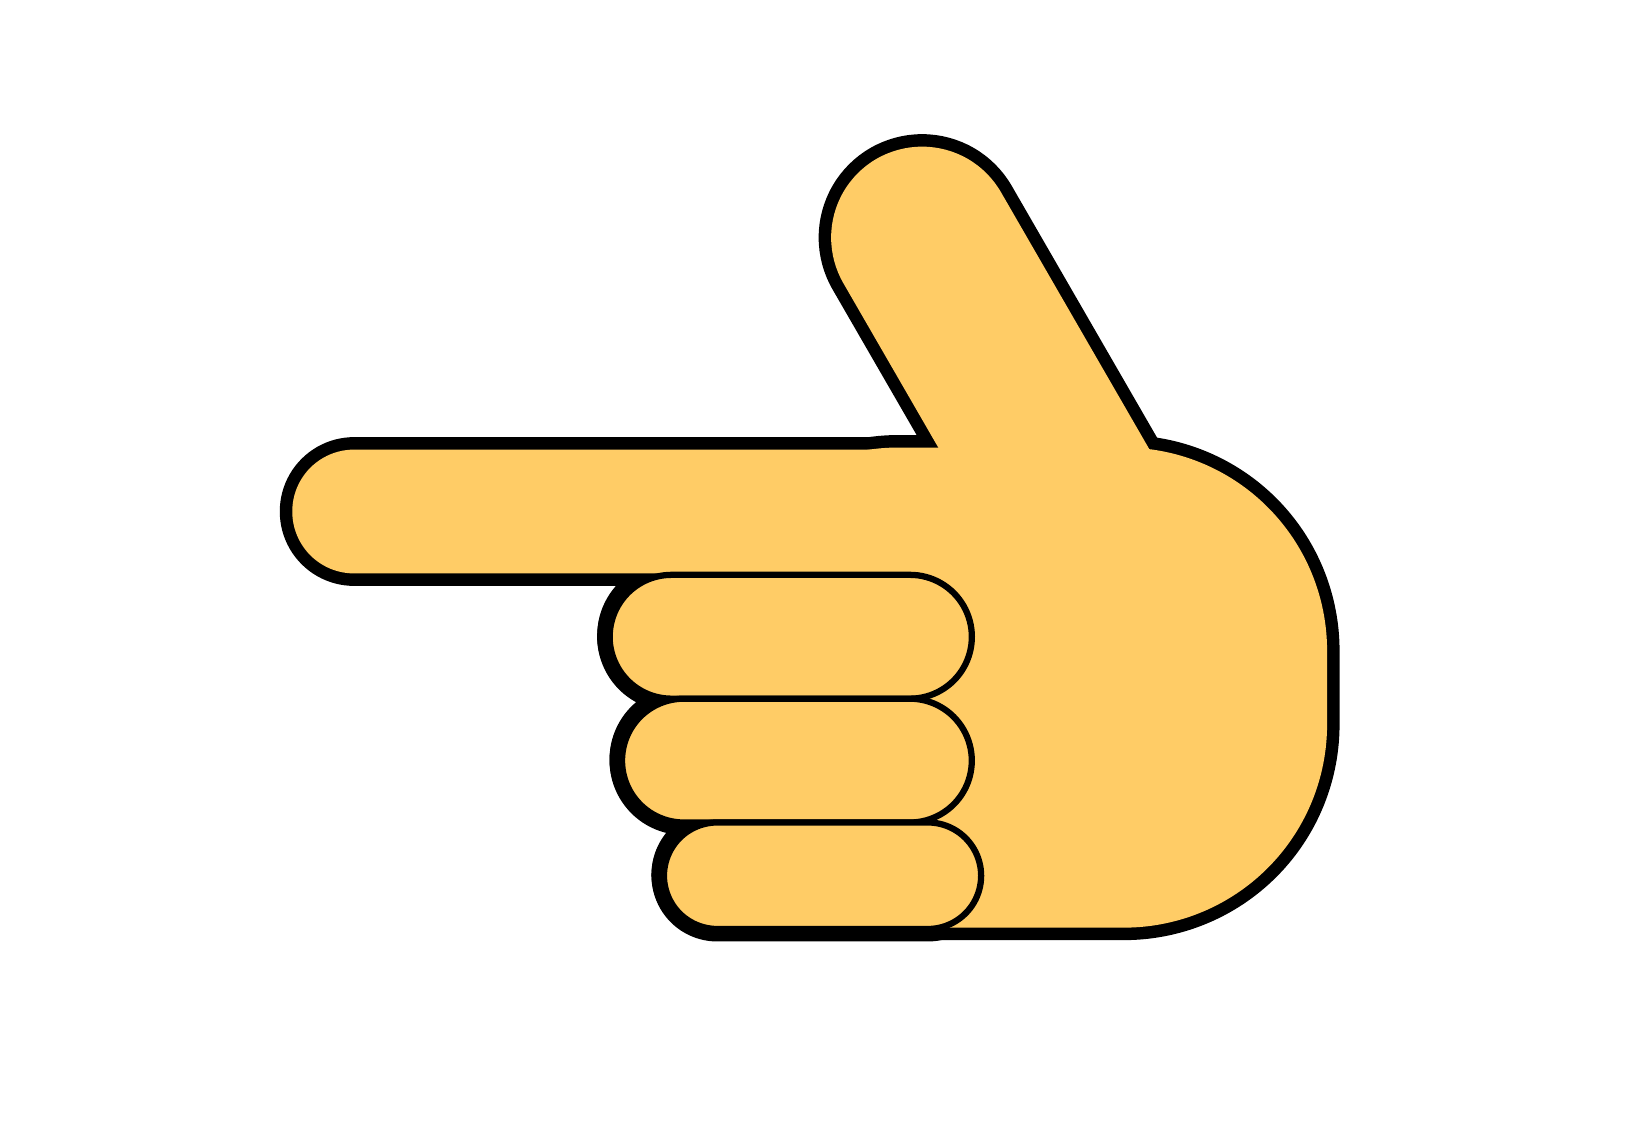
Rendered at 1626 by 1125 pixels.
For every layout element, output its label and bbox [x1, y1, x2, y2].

text_box [291, 122, 1328, 930]
